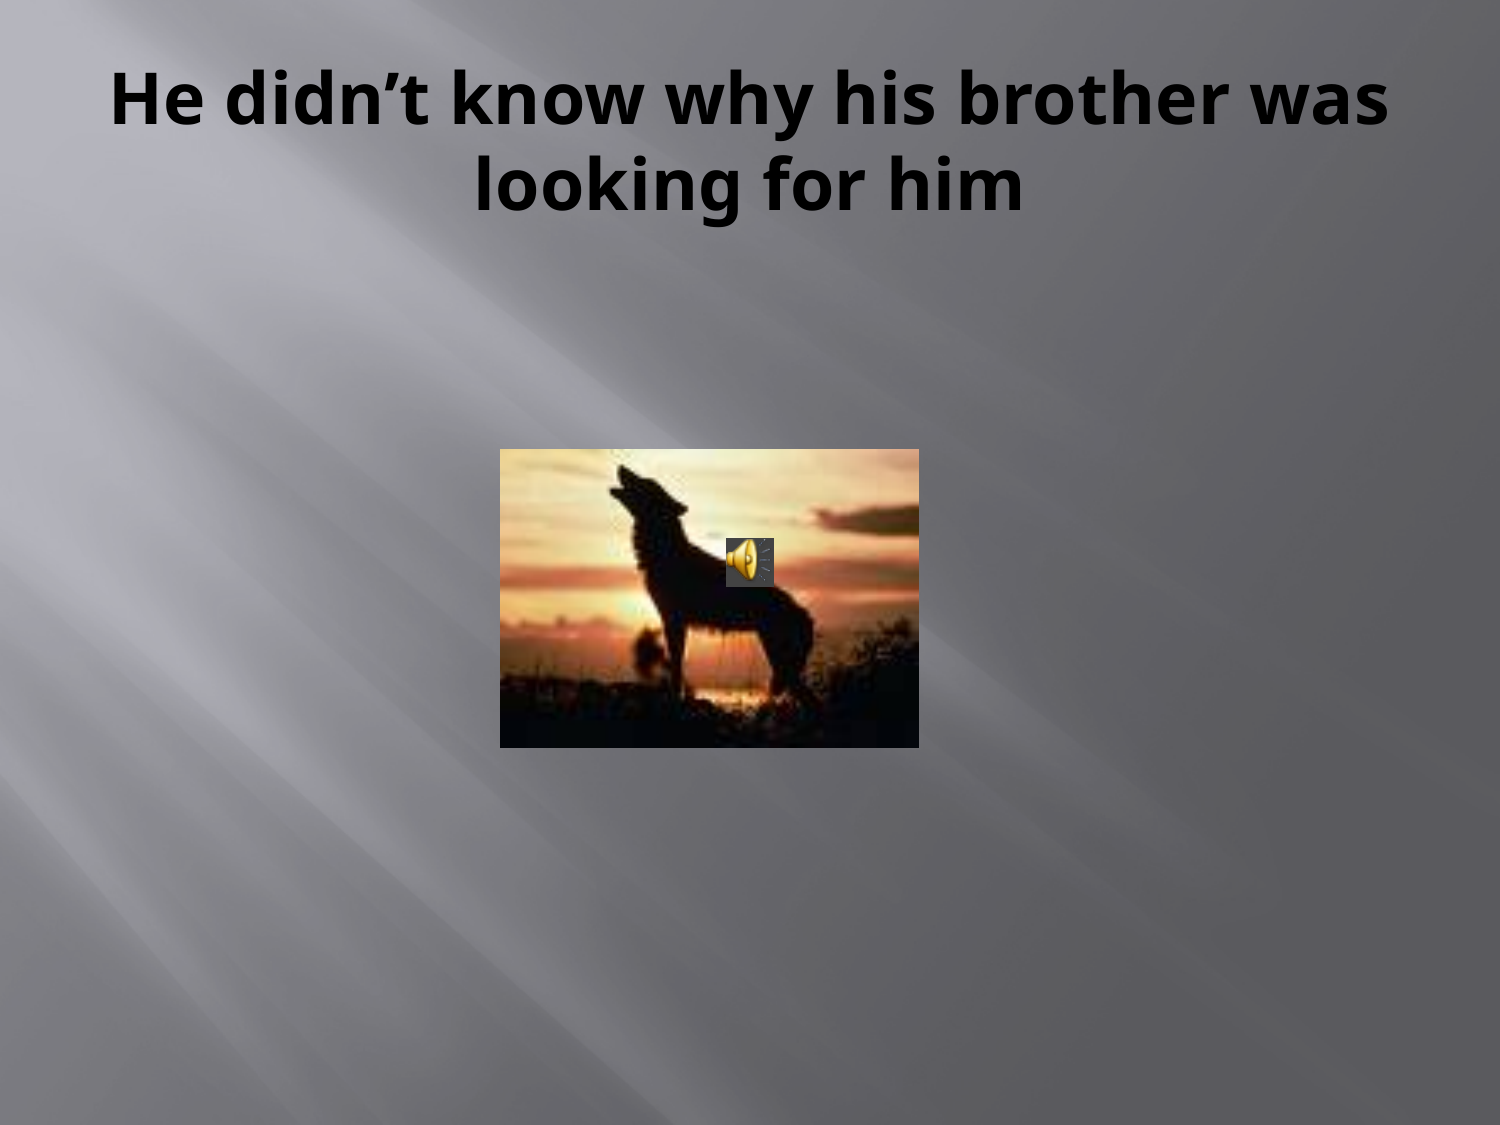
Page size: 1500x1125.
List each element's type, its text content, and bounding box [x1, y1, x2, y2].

title He didn’t know why his brother was looking for him [75, 45, 1425, 233]
picture [499, 449, 919, 748]
